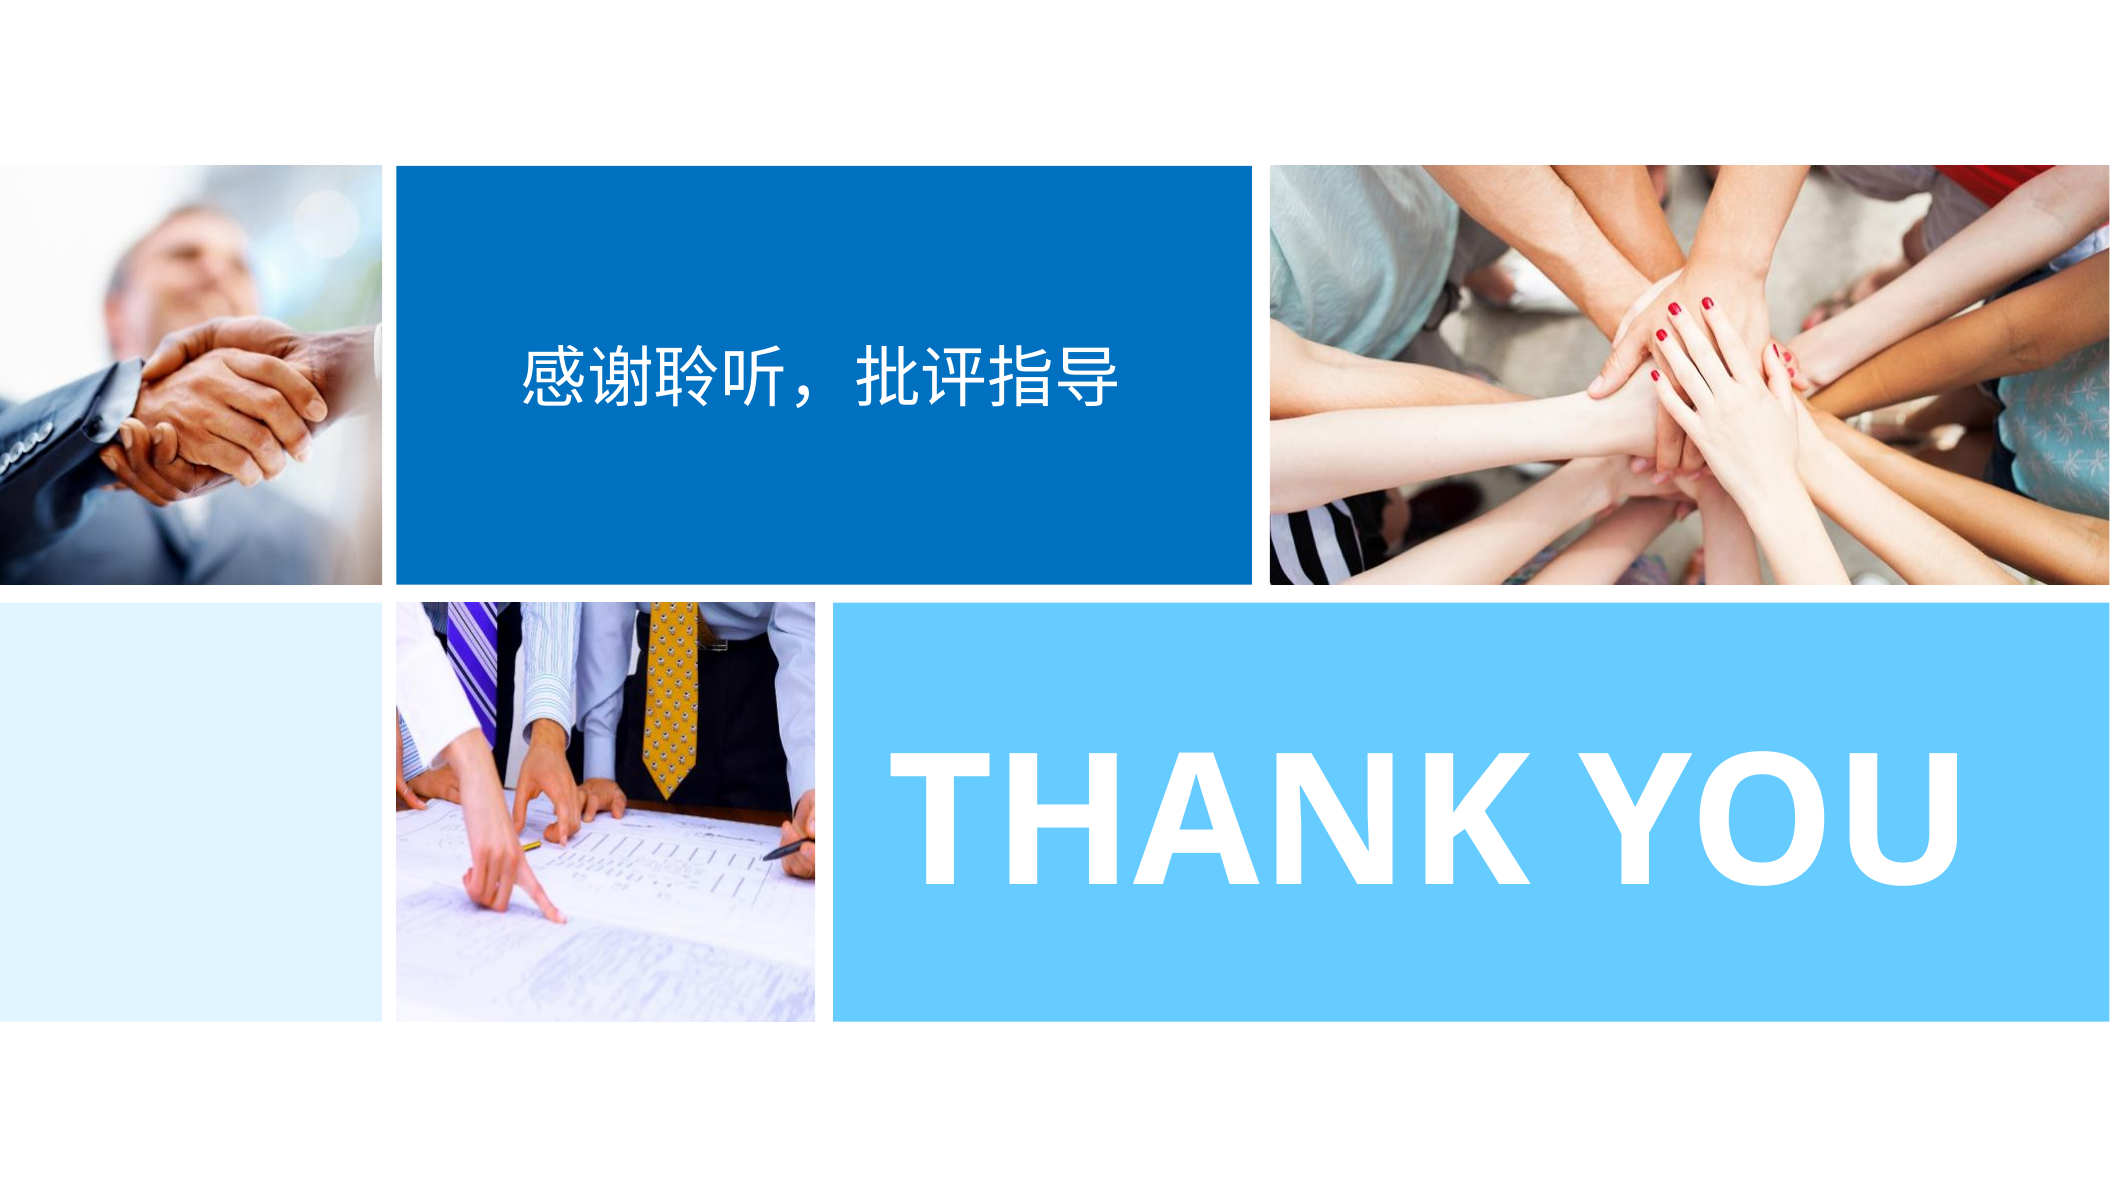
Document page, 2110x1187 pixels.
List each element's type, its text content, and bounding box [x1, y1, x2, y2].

text_box [1269, 165, 2110, 585]
text_box [396, 602, 816, 1022]
text_box [396, 165, 1252, 585]
text_box [833, 602, 2110, 1022]
text_box 感谢聆听，批评指导 [520, 334, 1129, 415]
text_box [0, 602, 383, 1022]
text_box THANK YOU [887, 701, 2055, 922]
text_box [0, 165, 383, 585]
